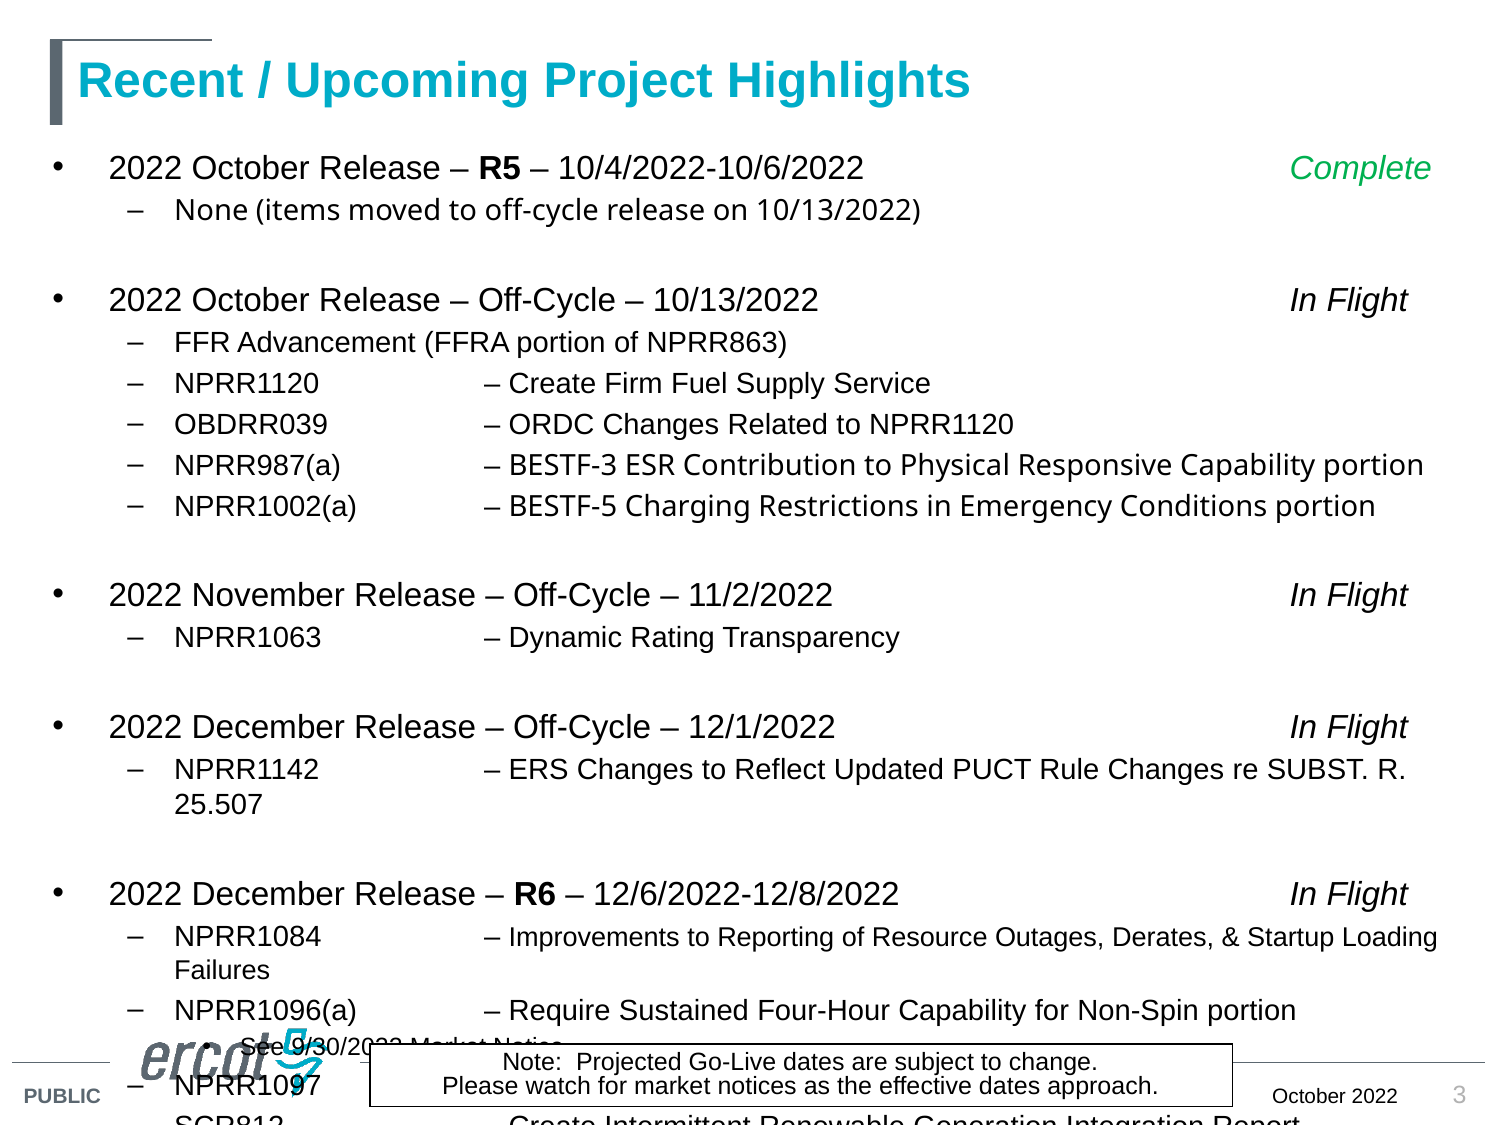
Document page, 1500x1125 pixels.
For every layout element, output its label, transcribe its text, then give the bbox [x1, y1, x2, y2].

list 2022 October Release – R5 – 10/4/2022-10/6/2022 Complete None (items moved to off-cycle release on 10/13/2022) 2022 October Release – Off-Cycle – 10/13/2022 In Flight FFR Advancement (FFRA portion of NPRR863) NPRR1120 – Create Firm Fuel Supply Service OBDRR039 – ORDC Changes Related to NPRR1120 NPRR987(a) – BESTF-3 ESR Contribution to Physical Responsive Capability portion NPRR1002(a) – BESTF-5 Charging Restrictions in Emergency Conditions portion 2022 November Release – Off-Cycle – 11/2/2022 In Flight NPRR1063 – Dynamic Rating Transparency 2022 December Release – Off-Cycle – 12/1/2022 In Flight NPRR1142 – ERS Changes to Reflect Updated PUCT Rule Changes re SUBST. R. 25.507 2022 December Release – R6 – 12/6/2022-12/8/2022 In Flight NPRR1084 – Improvements to Reporting of Resource Outages, Derates, & Startup Loading Failures NPRR1096(a) – Require Sustained Four-Hour Capability for Non-Spin portion See 9/30/2022 Market Notice NPRR1097 – Create Resource Forced Outage Report SCR812 – Create Intermittent Renewable Generation Integration Report [37, 138, 1463, 1013]
picture [137, 1024, 332, 1100]
text_box Note: Projected Go-Live dates are subject to change. Please watch for market notices as the effective dates approach. [369, 1043, 1233, 1107]
title Recent / Upcoming Project Highlights [62, 39, 1038, 118]
slide_number 3 [1437, 1076, 1475, 1112]
